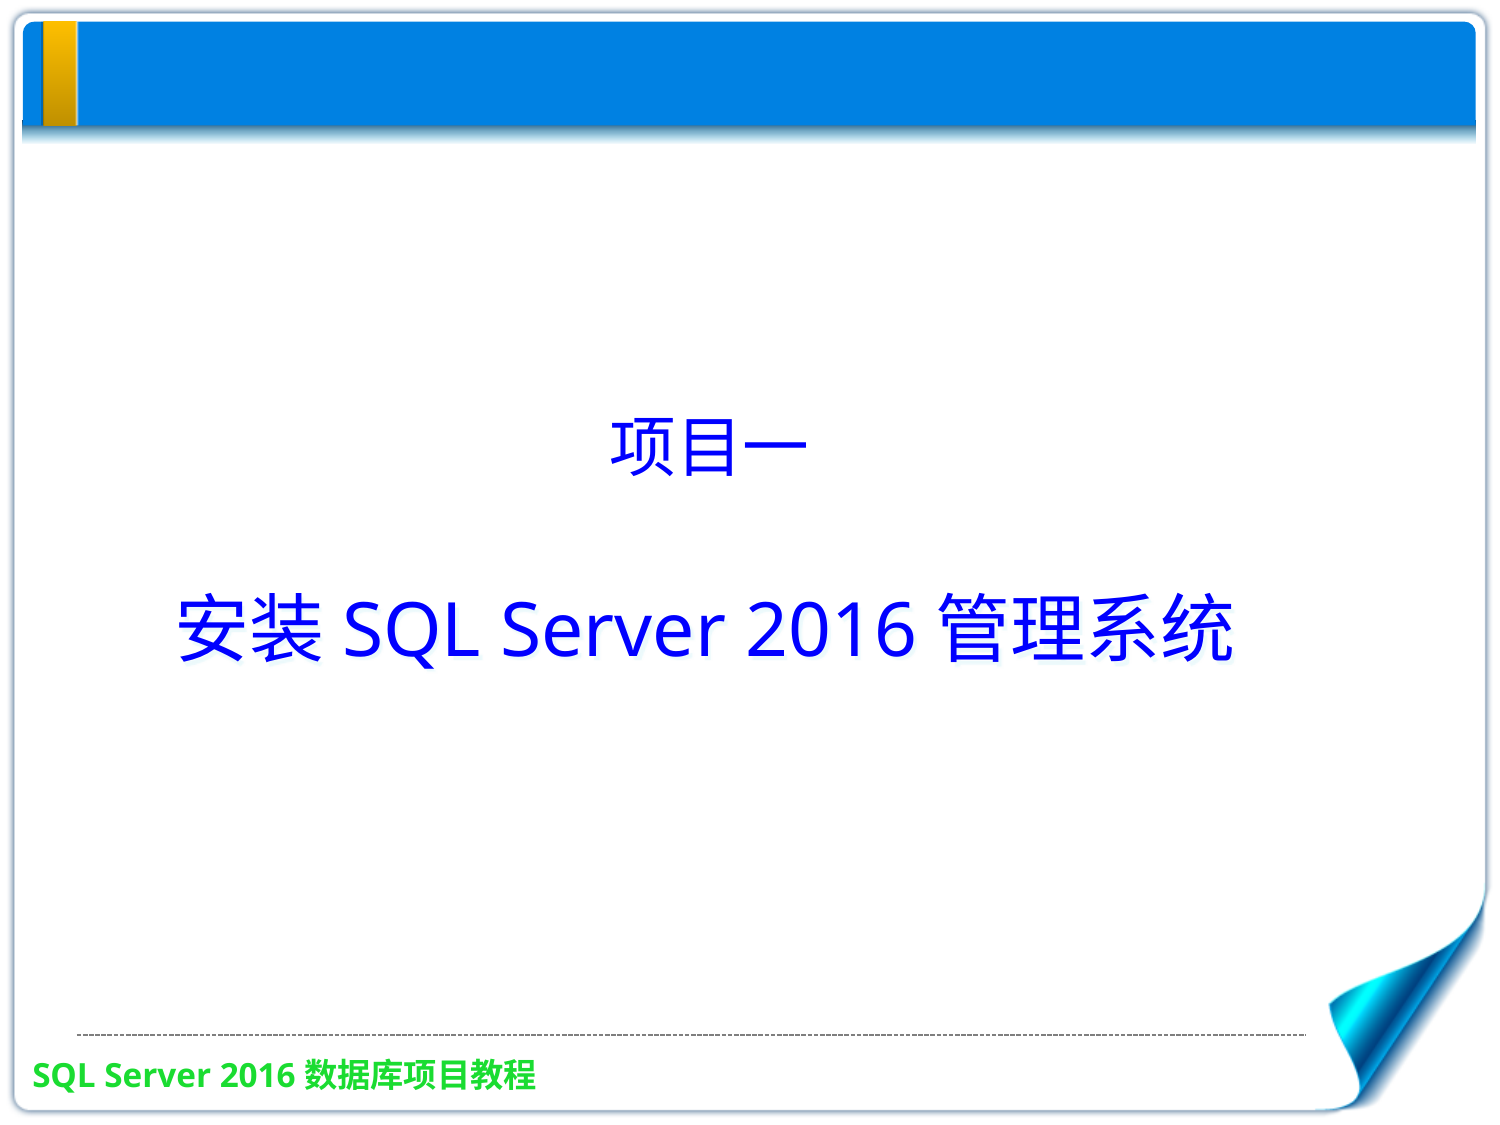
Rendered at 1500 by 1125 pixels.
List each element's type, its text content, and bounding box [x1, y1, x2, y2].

title 安装SQL Server 2016管理系统 [159, 574, 1435, 816]
subtitle 项目一 [159, 397, 1260, 528]
picture [0, 0, 1500, 1125]
